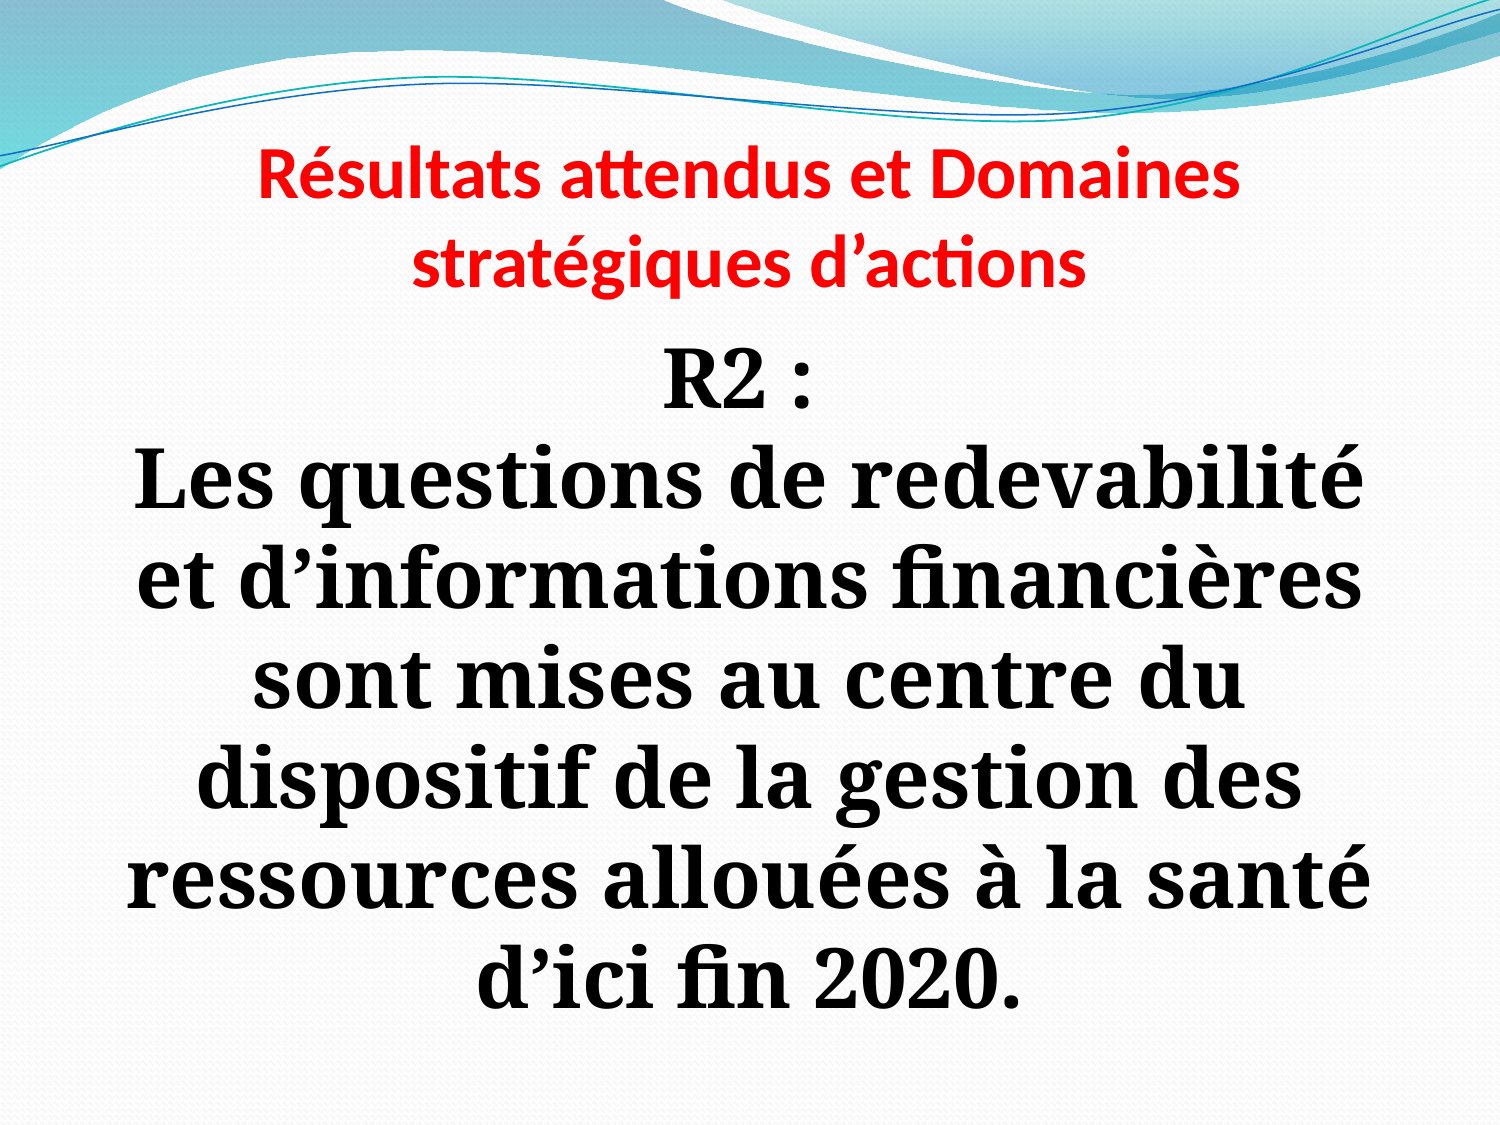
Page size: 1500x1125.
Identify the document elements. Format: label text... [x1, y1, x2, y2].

list R2 : Les questions de redevabilité et d’informations financières sont mises au centre du dispositif de la gestion des ressources allouées à la santé d’ici fin 2020. [75, 317, 1425, 1038]
title Résultats attendus et Domaines stratégiques d’actions [75, 115, 1425, 303]
